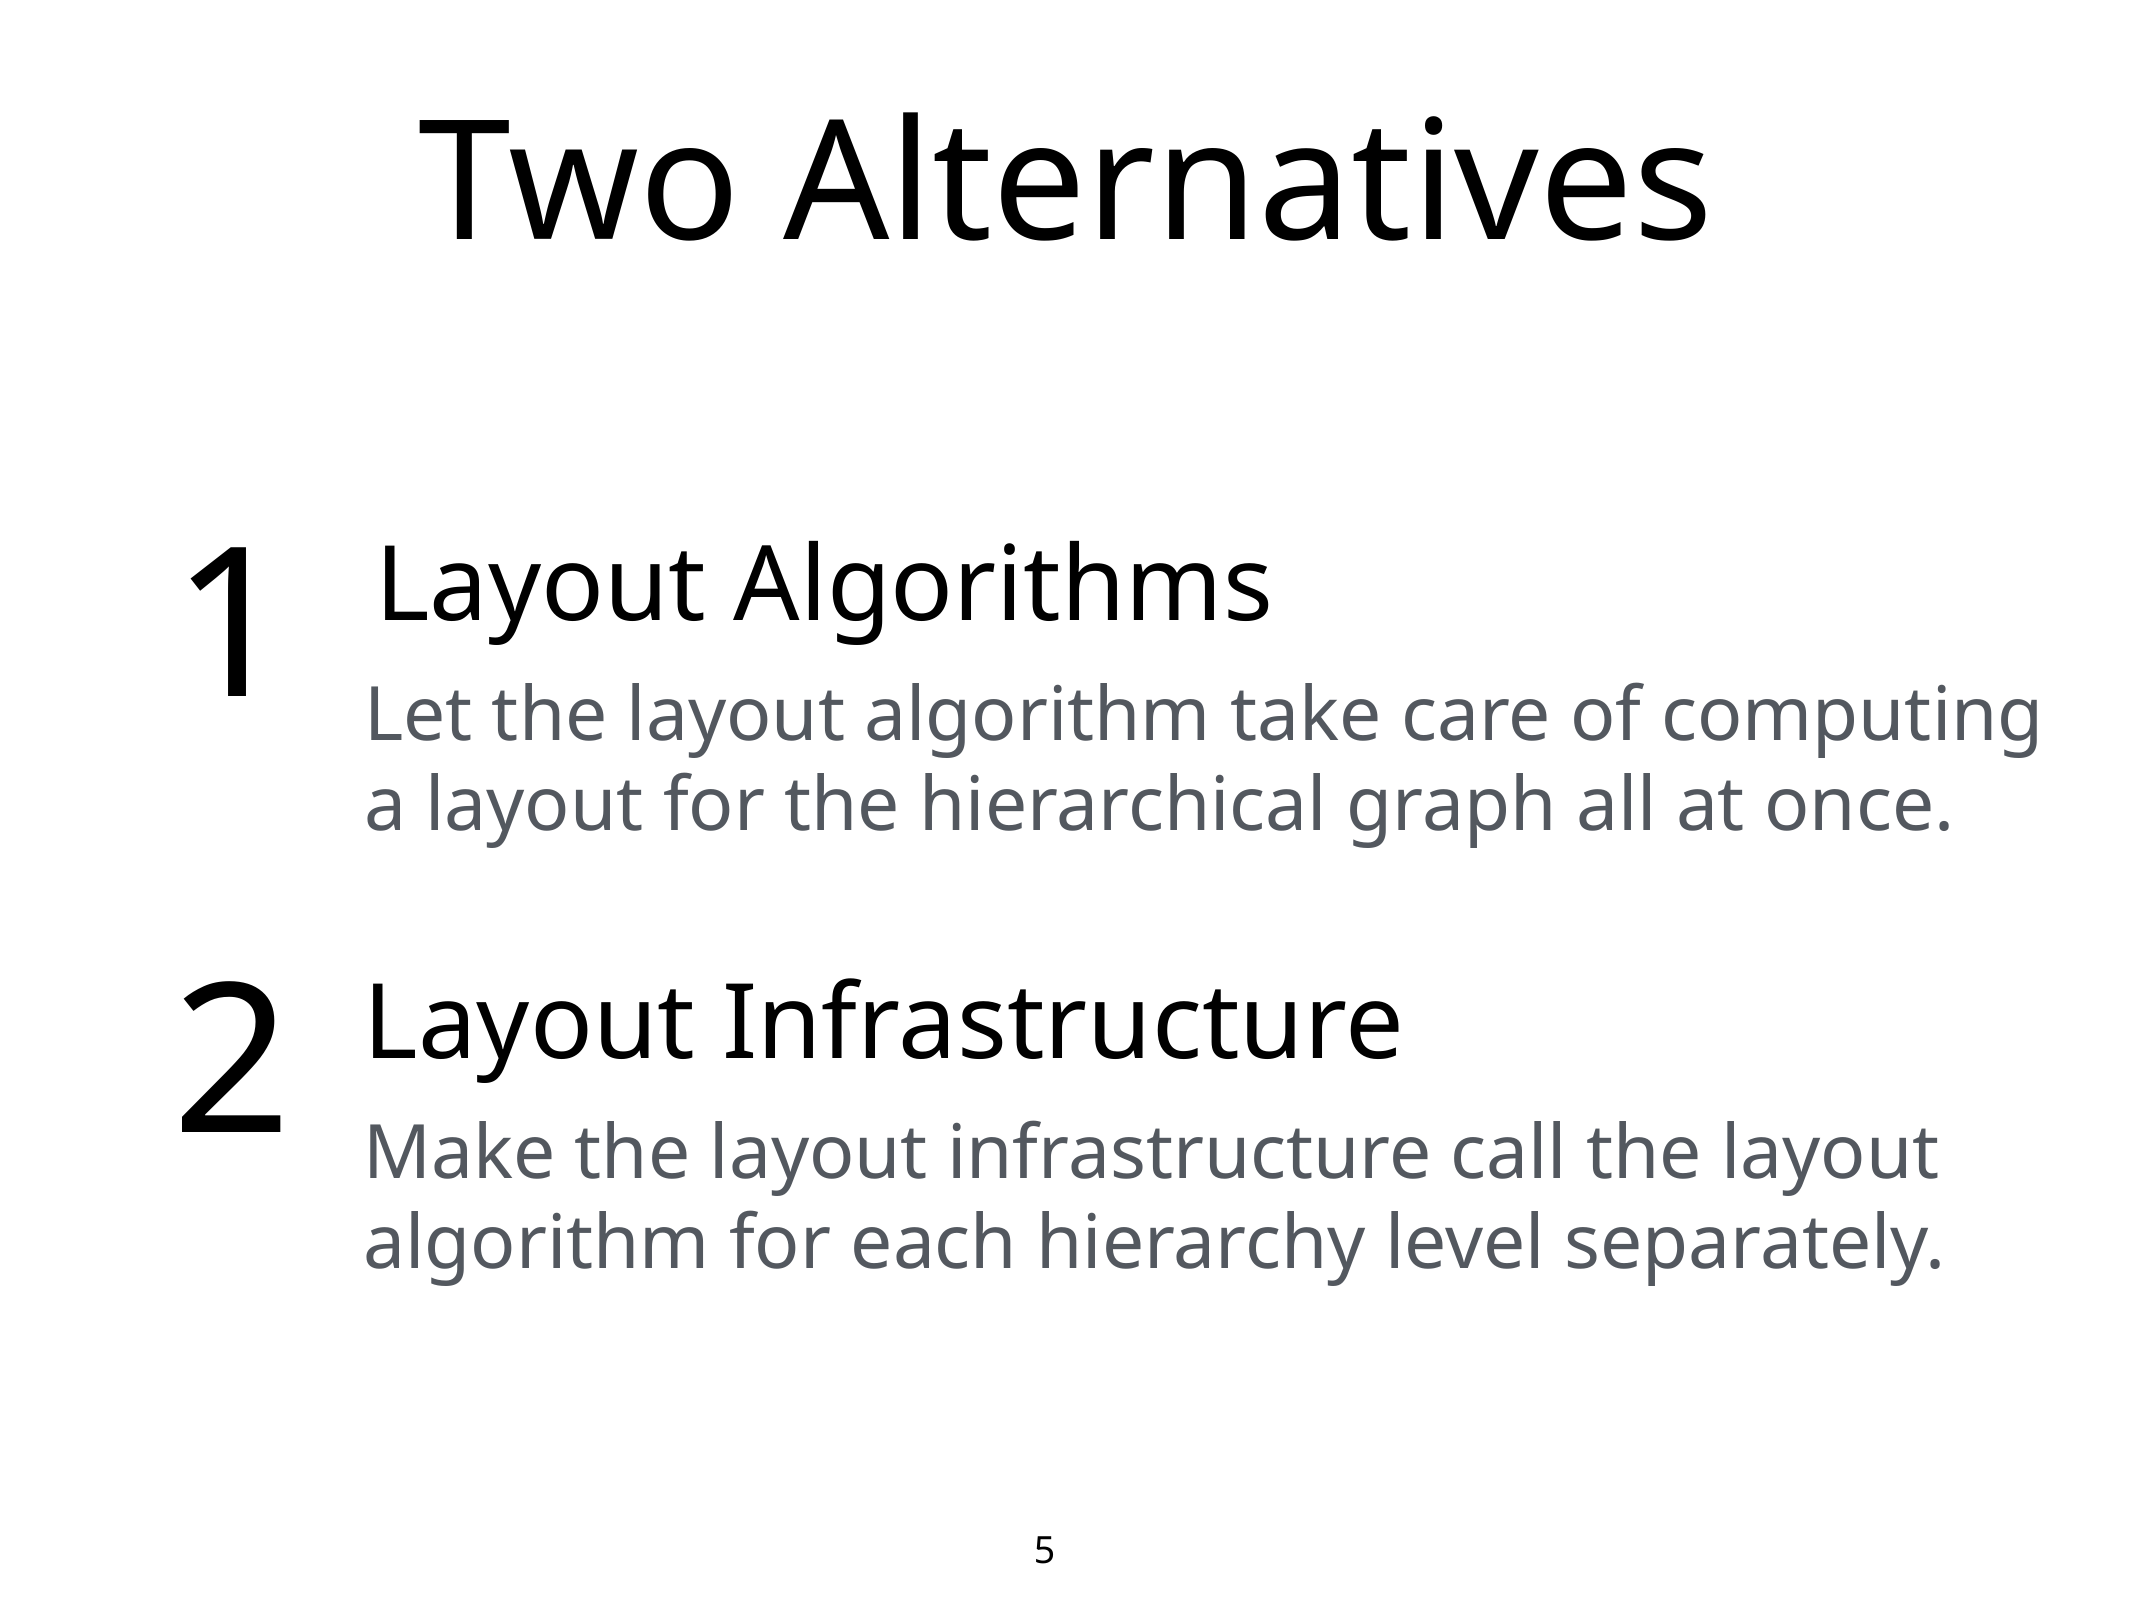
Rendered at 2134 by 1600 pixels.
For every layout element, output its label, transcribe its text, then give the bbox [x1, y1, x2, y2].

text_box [164, 915, 1916, 1291]
title Two Alternatives [155, 0, 1978, 351]
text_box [164, 479, 2014, 854]
slide_number 5 [1024, 1517, 1066, 1581]
